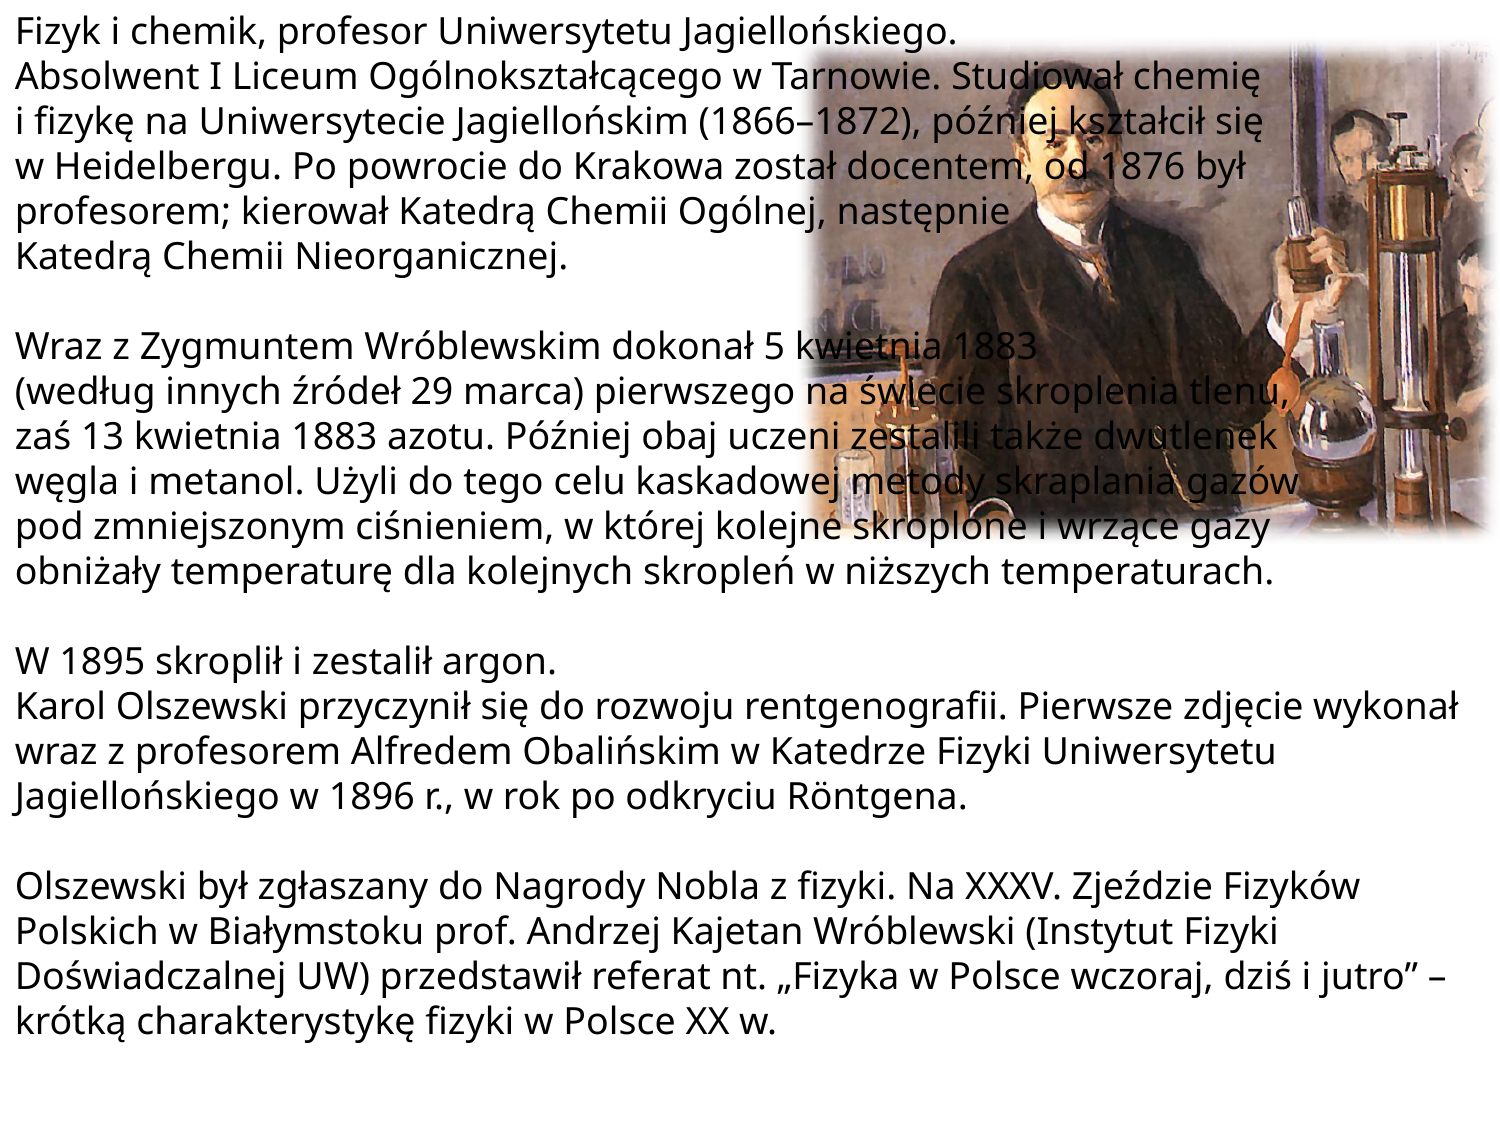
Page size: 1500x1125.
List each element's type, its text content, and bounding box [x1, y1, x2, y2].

text_box Fizyk i chemik, profesor Uniwersytetu Jagiellońskiego. Absolwent I Liceum Ogólnokształcącego w Tarnowie. Studiował chemię i fizykę na Uniwersytecie Jagiellońskim (1866–1872), później kształcił się w Heidelbergu. Po powrocie do Krakowa został docentem, od 1876 był profesorem; kierował Katedrą Chemii Ogólnej, następnie Katedrą Chemii Nieorganicznej. Wraz z Zygmuntem Wróblewskim dokonał 5 kwietnia 1883 (według innych źródeł 29 marca) pierwszego na świecie skroplenia tlenu, zaś 13 kwietnia 1883 azotu. Później obaj uczeni zestalili także dwutlenek węgla i metanol. Użyli do tego celu kaskadowej metody skraplania gazów pod zmniejszonym ciśnieniem, w której kolejne skroplone i wrzące gazy obniżały temperaturę dla kolejnych skropleń w niższych temperaturach. W 1895 skroplił i zestalił argon. Karol Olszewski przyczynił się do rozwoju rentgenografii. Pierwsze zdjęcie wykonał wraz z profesorem Alfredem Obalińskim w Katedrze Fizyki Uniwersytetu Jagiellońskiego w 1896 r., w rok po odkryciu Röntgena. Olszewski był zgłaszany do Nagrody Nobla z fizyki. Na XXXV. Zjeździe Fizyków Polskich w Białymstoku prof. Andrzej Kajetan Wróblewski (Instytut Fizyki Doświadczalnej UW) przedstawił referat nt. „Fizyka w Polsce wczoraj, dziś i jutro” – krótką charakterystykę fizyki w Polsce XX w. [0, 0, 1500, 1095]
picture [796, 34, 1500, 546]
